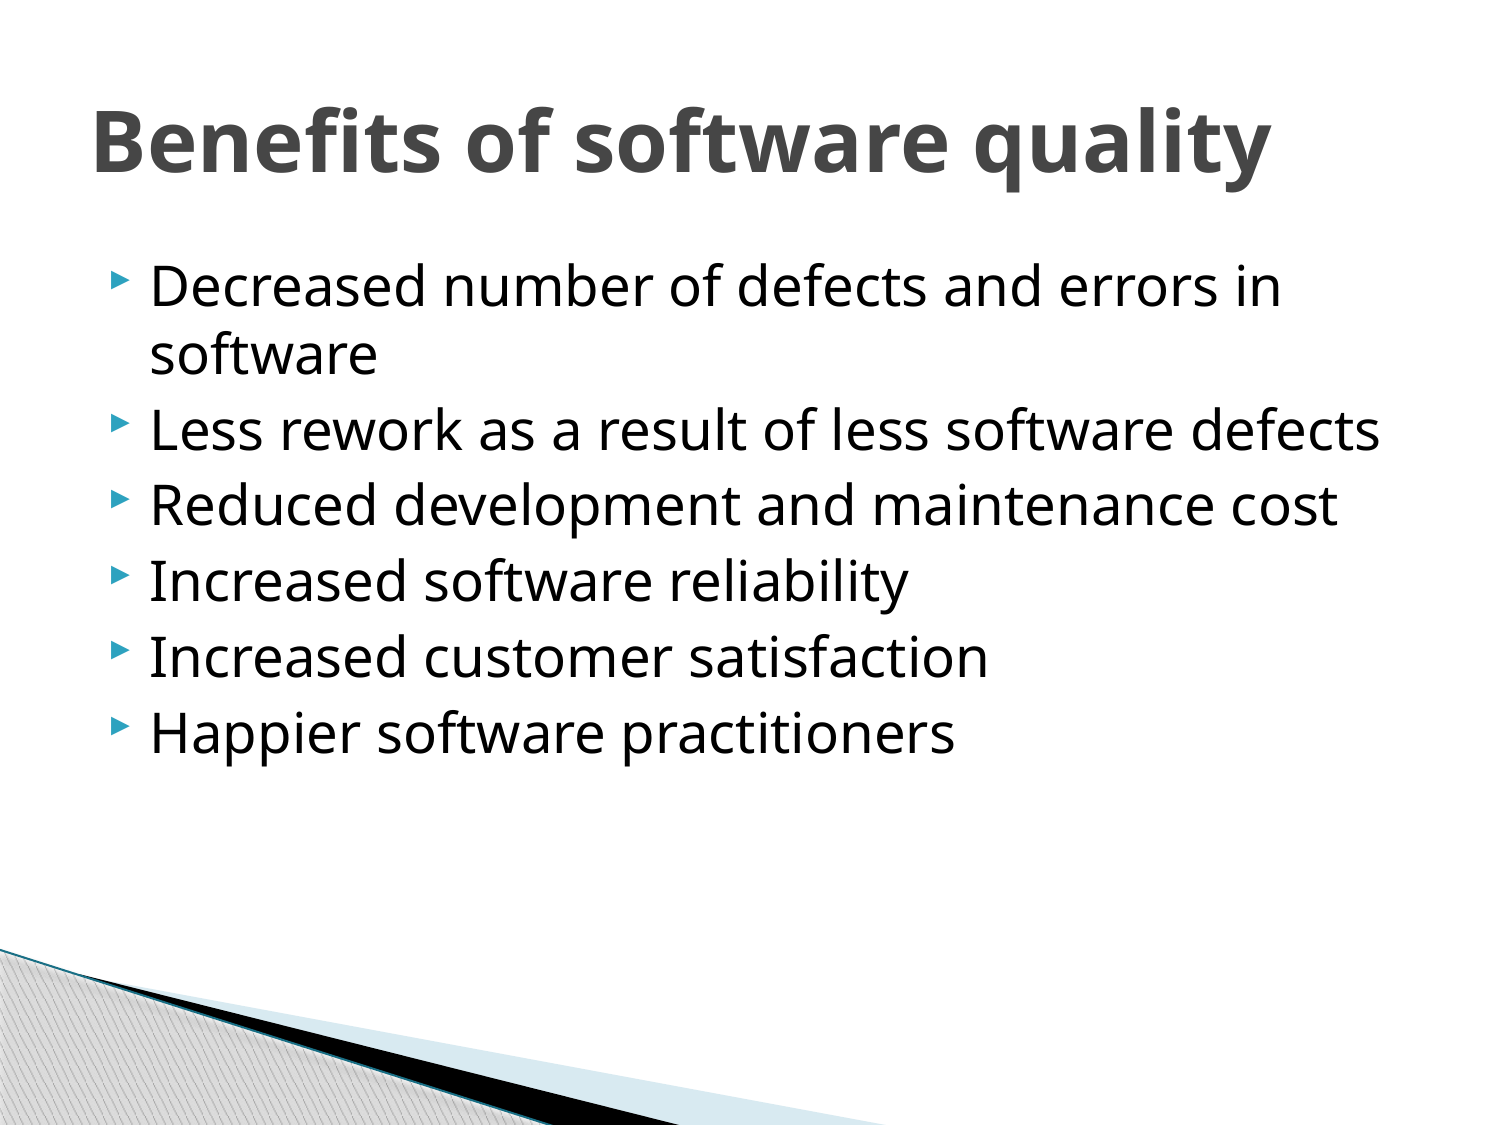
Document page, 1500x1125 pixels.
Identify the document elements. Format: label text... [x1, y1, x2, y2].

title Benefits of software quality [75, 45, 1425, 233]
list Decreased number of defects and errors in software Less rework as a result of less software defects Reduced development and maintenance cost Increased software reliability Increased customer satisfaction Happier software practitioners [74, 242, 1426, 986]
